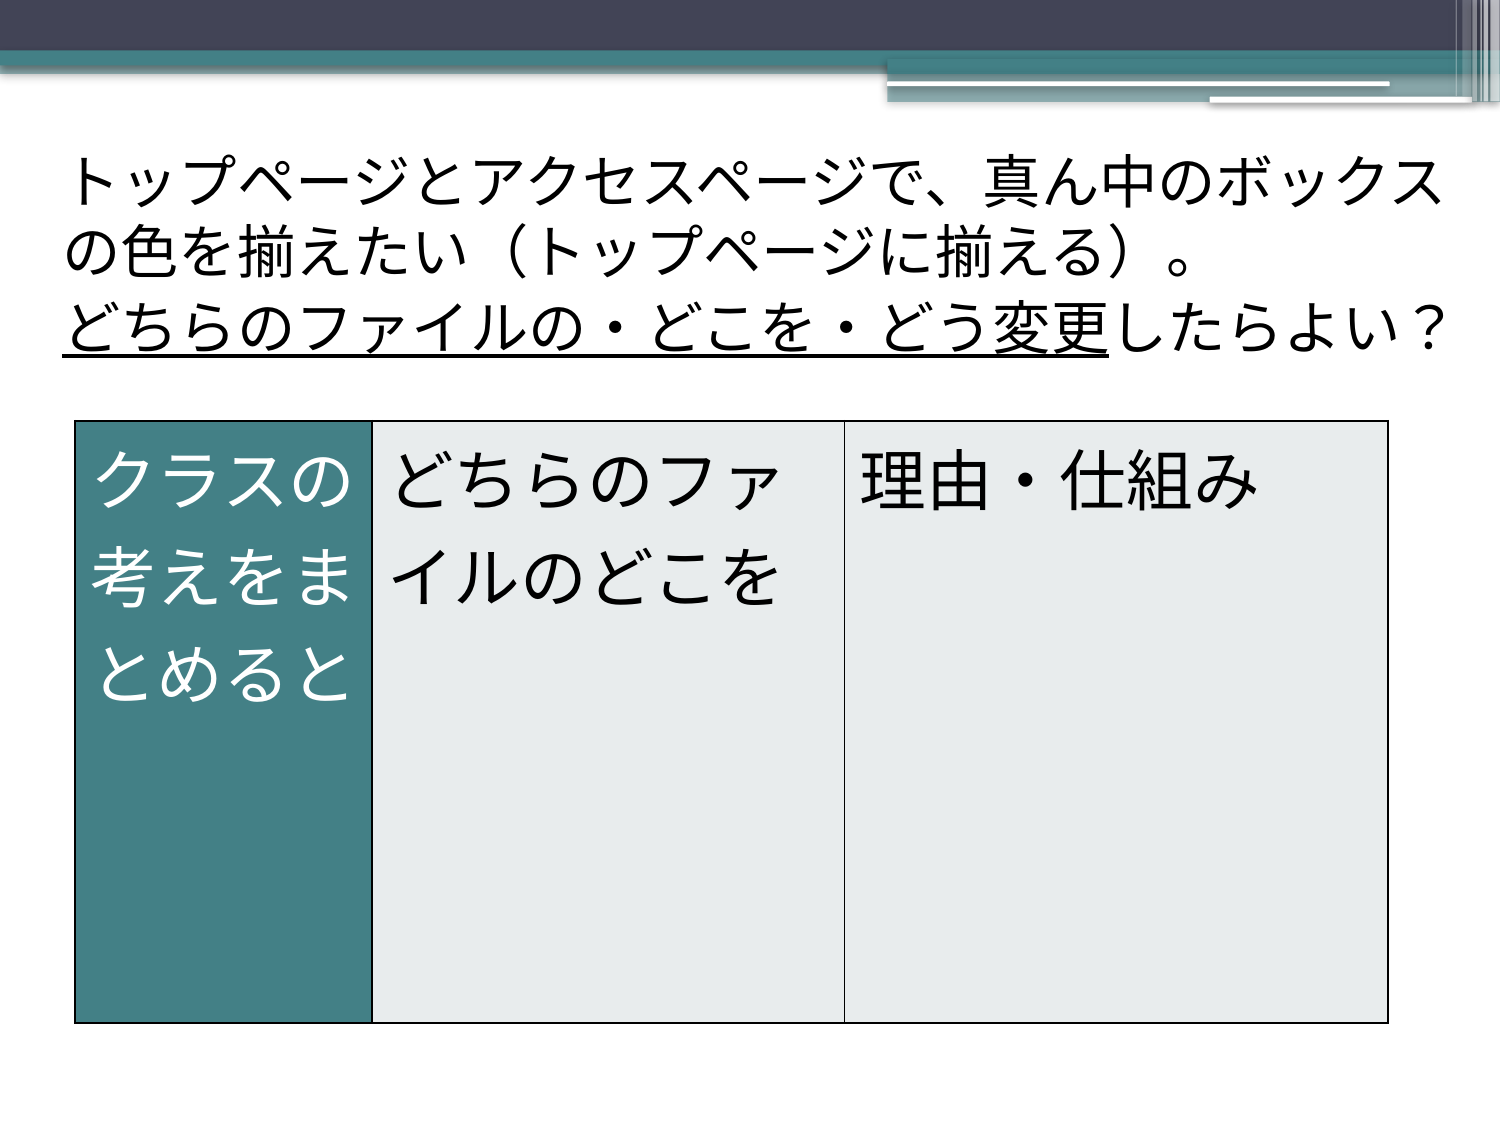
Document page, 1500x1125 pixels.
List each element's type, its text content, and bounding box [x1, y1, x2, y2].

list トップページとアクセスページで、真ん中のボックスの色を揃えたい（トップページに揃える）。 どちらのファイルの・どこを・どう変更したらよい？ [29, 137, 1500, 457]
table_header 理由・仕組み [845, 422, 1387, 1022]
table_header どちらのファイルのどこを [373, 422, 844, 1022]
table_header クラスの考えをまとめると [76, 422, 371, 1022]
